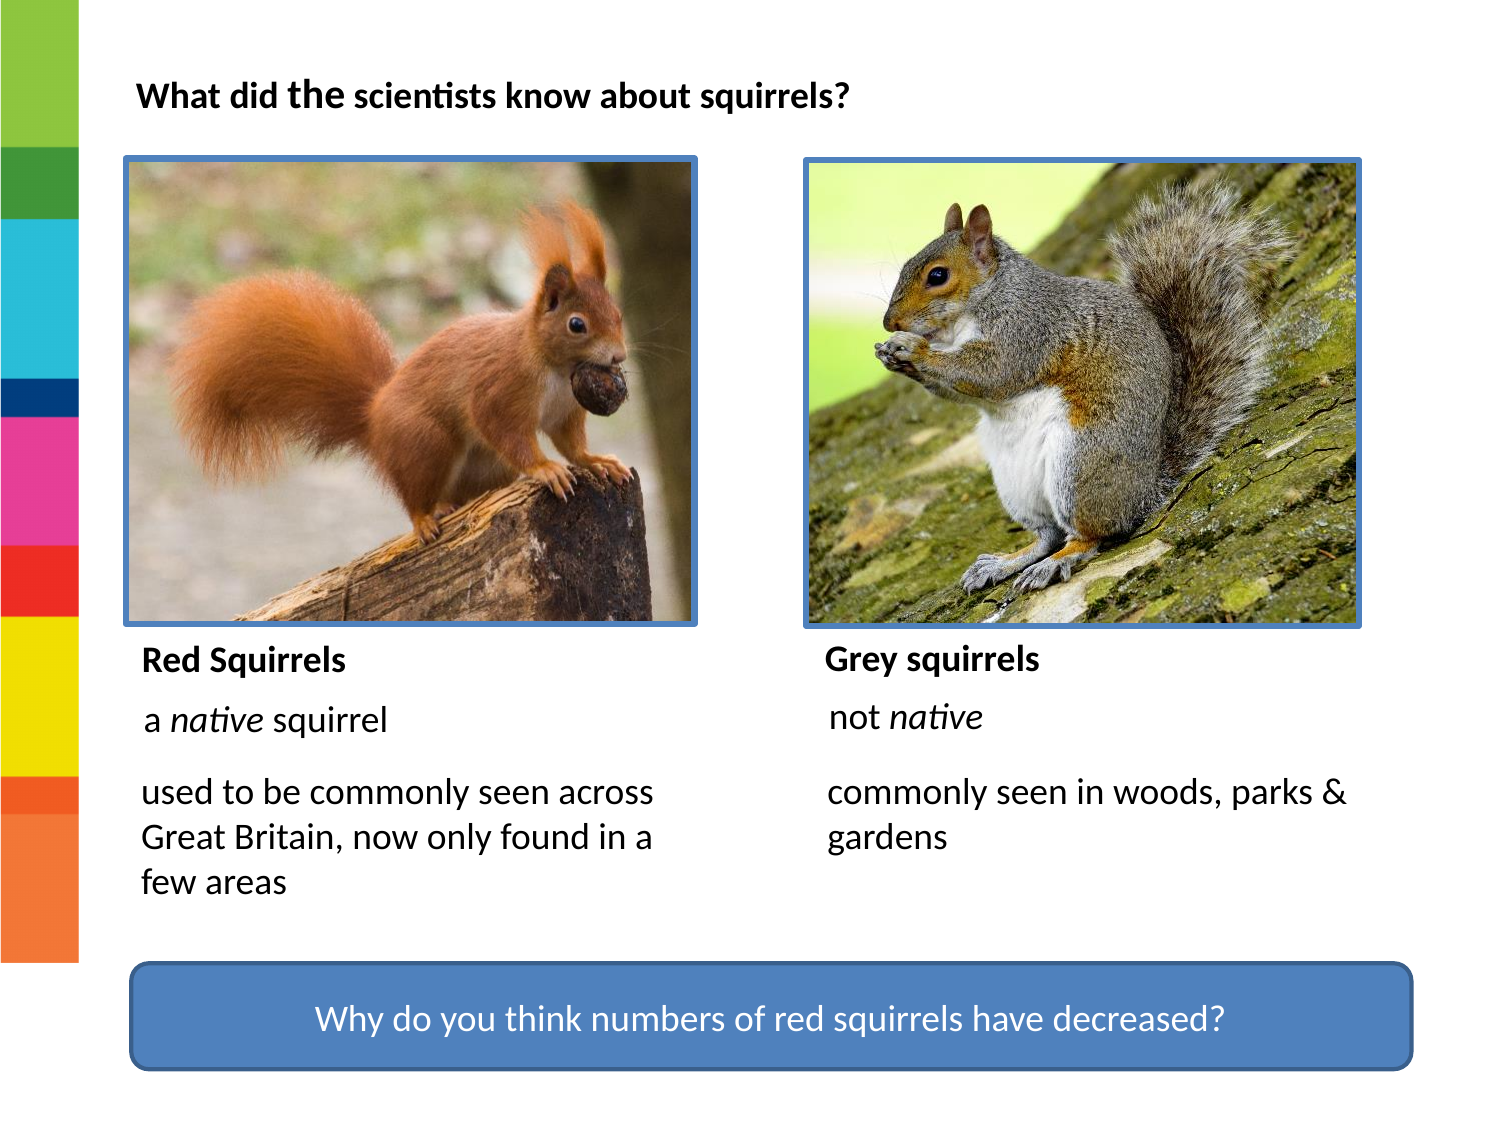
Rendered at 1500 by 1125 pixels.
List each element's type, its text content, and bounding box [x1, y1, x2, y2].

picture [808, 162, 1356, 623]
text_box used to be commonly seen across Great Britain, now only found in a few areas [126, 759, 701, 910]
text_box Why do you think numbers of red squirrels have decreased? [129, 961, 1414, 1072]
text_box Grey squirrels [810, 630, 1056, 687]
text_box Red Squirrels [127, 628, 362, 688]
picture [128, 161, 692, 621]
text_box commonly seen in woods, parks & gardens [812, 760, 1436, 865]
text_box not native [813, 685, 999, 745]
picture [1, 0, 78, 962]
text_box a native squirrel [128, 687, 420, 748]
text_box What did the scientists know about squirrels? [121, 59, 867, 124]
